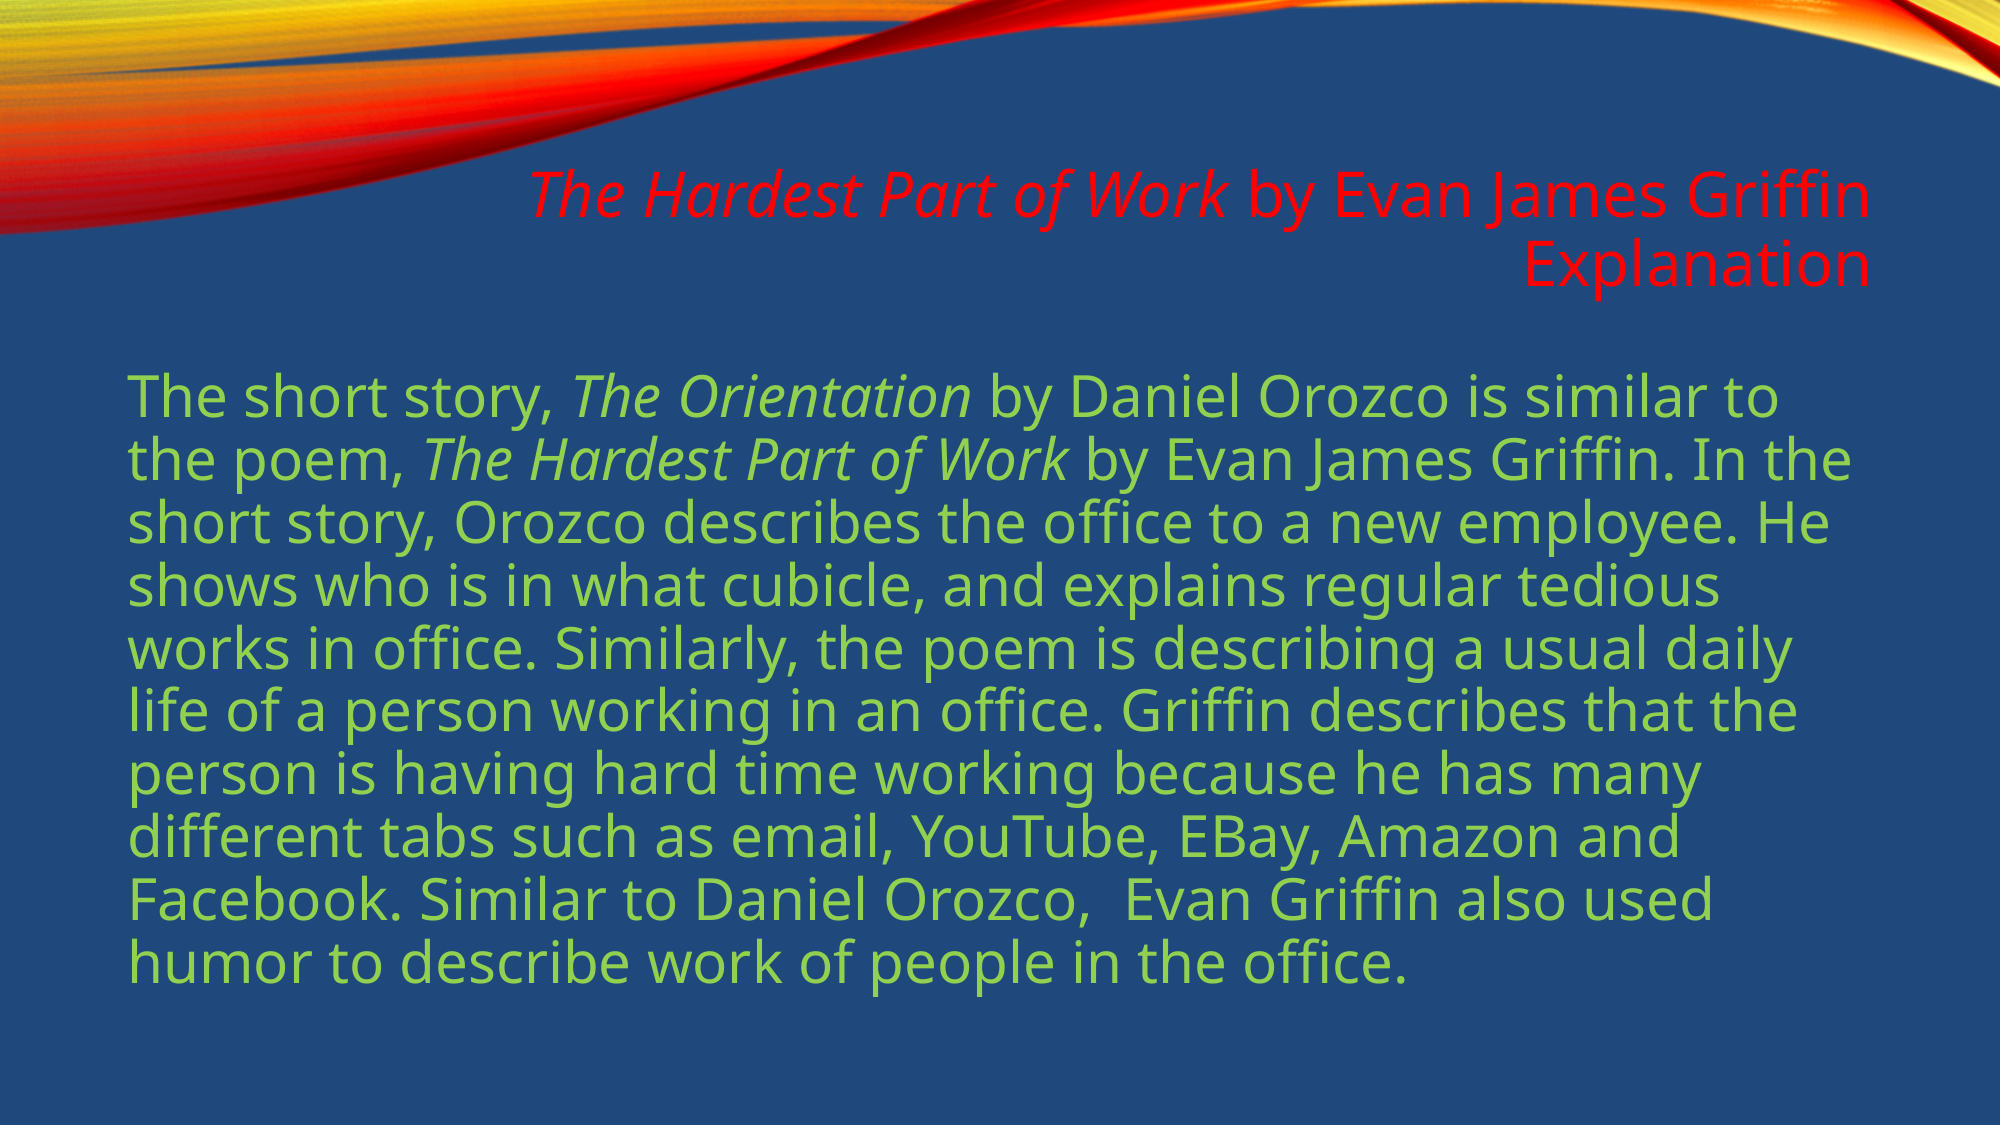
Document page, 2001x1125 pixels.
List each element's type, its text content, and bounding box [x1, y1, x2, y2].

title The Hardest Part of Work by Evan James Griffin Explanation [474, 125, 1888, 338]
list The short story, The Orientation by Daniel Orozco is similar to the poem, The Hardest Part of Work by Evan James Griffin. In the short story, Orozco describes the office to a new employee. He shows who is in what cubicle, and explains regular tedious works in office. Similarly, the poem is describing a usual daily life of a person working in an office. Griffin describes that the person is having hard time working because he has many different tabs such as email, YouTube, EBay, Amazon and Facebook. Similar to Daniel Orozco, Evan Griffin also used humor to describe work of people in the office. [112, 360, 1888, 1068]
picture [0, 0, 2000, 237]
